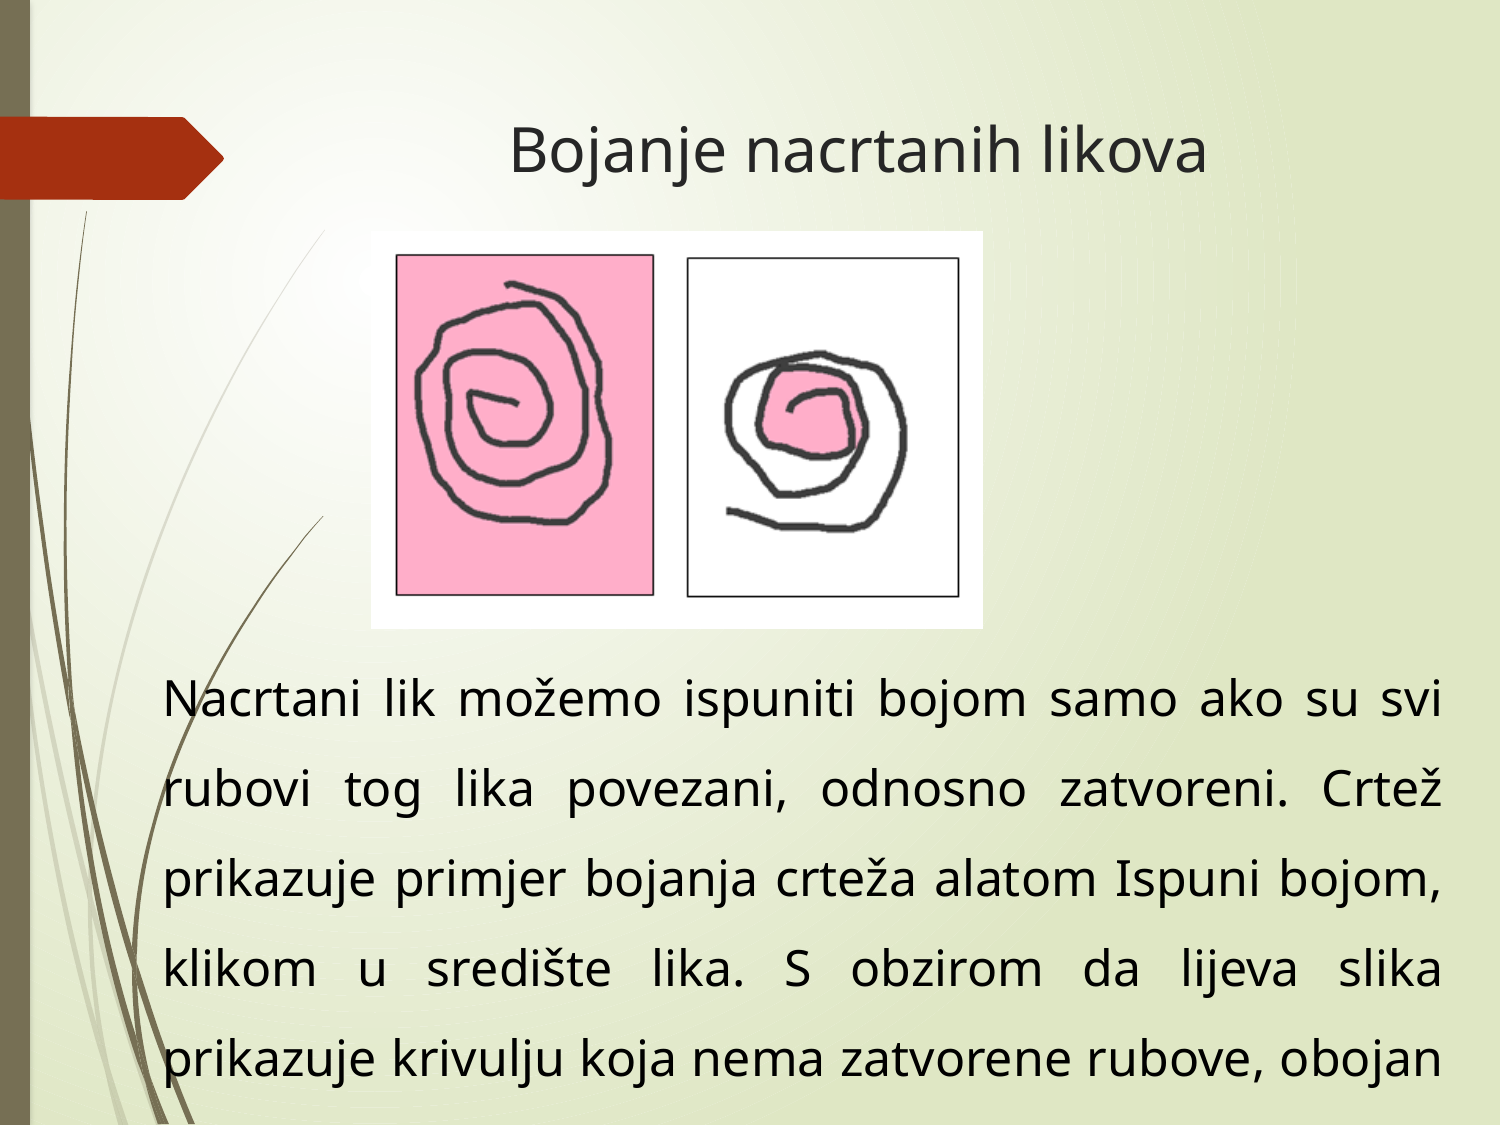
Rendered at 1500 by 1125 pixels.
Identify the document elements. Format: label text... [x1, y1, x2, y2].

text_box Nacrtani lik možemo ispuniti bojom samo ako su svi rubovi tog lika povezani, odnosno zatvoreni. Crtež prikazuje primjer bojanja crteža alatom Ispuni bojom, klikom u središte lika. S obzirom da lijeva slika prikazuje krivulju koja nema zatvorene rubove, obojan je cijeli crtež. [147, 629, 1459, 1125]
title Bojanje nacrtanih likova [319, 102, 1400, 313]
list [371, 231, 984, 629]
